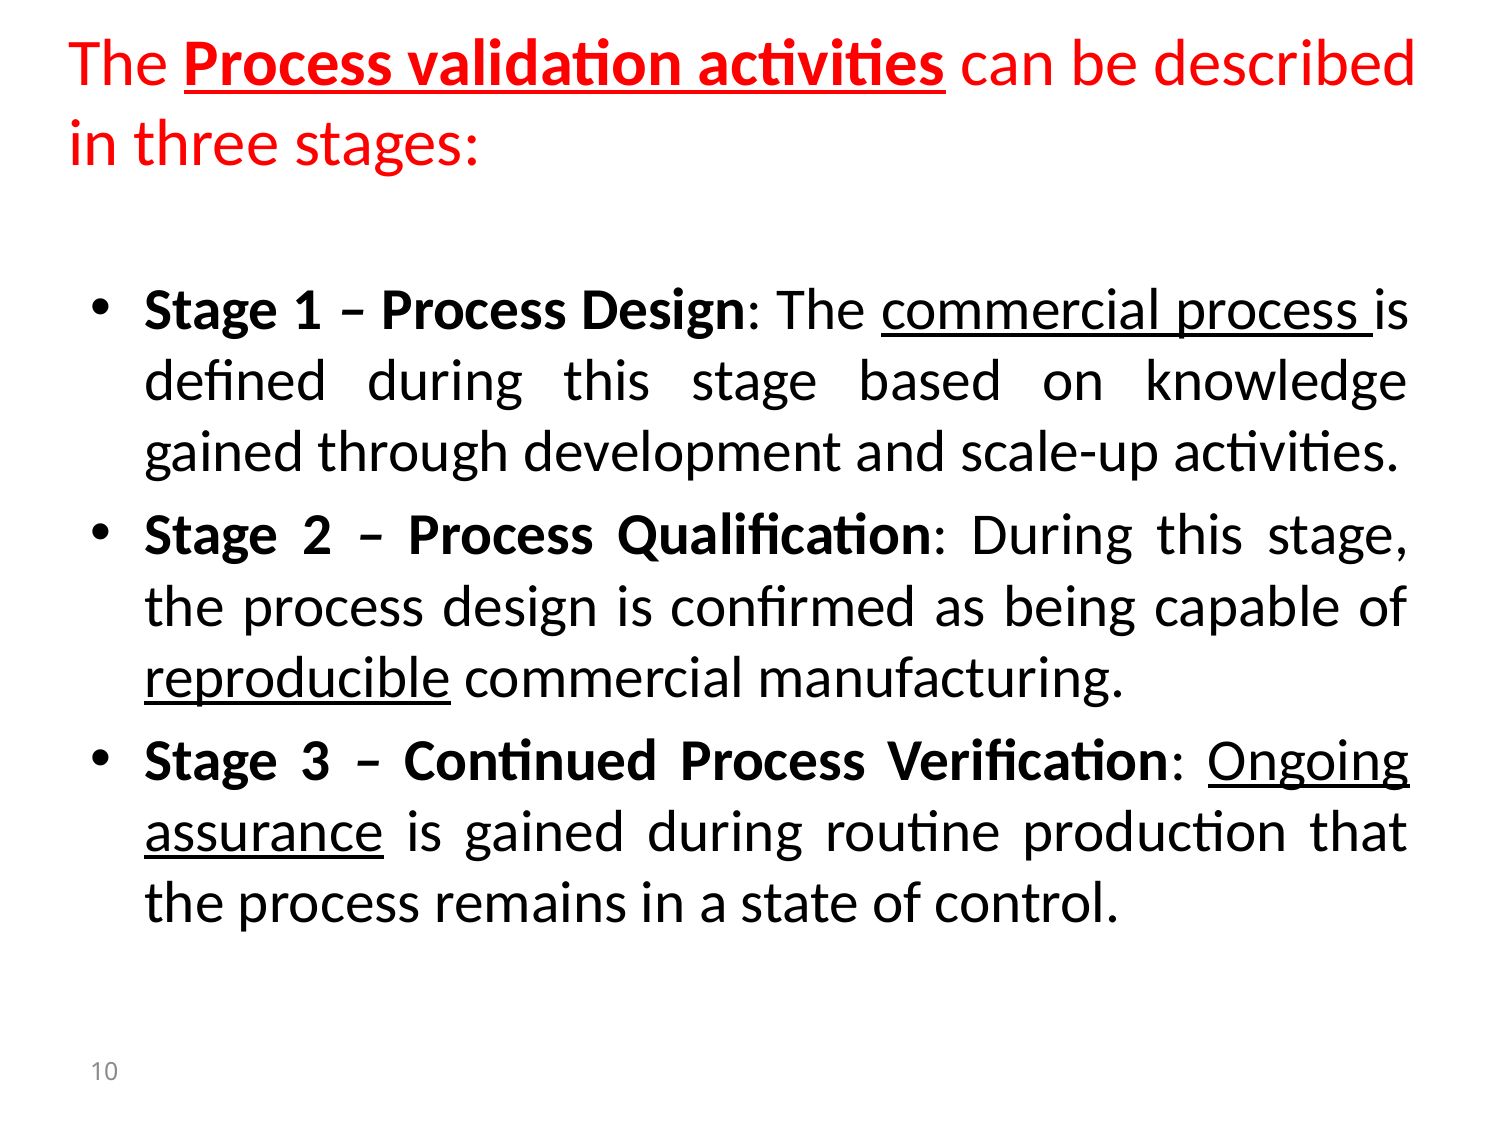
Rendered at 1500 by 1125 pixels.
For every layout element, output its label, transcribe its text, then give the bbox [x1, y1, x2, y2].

title The Process validation activities can be described in three stages: [53, 45, 1471, 233]
slide_number 10 [75, 1042, 425, 1103]
list Stage 1 – Process Design: The commercial process is defined during this stage based on knowledge gained through development and scale-up activities. Stage 2 – Process Qualification: During this stage, the process design is confirmed as being capable of reproducible commercial manufacturing. Stage 3 – Continued Process Verification: Ongoing assurance is gained during routine production that the process remains in a state of control. [75, 262, 1425, 1005]
